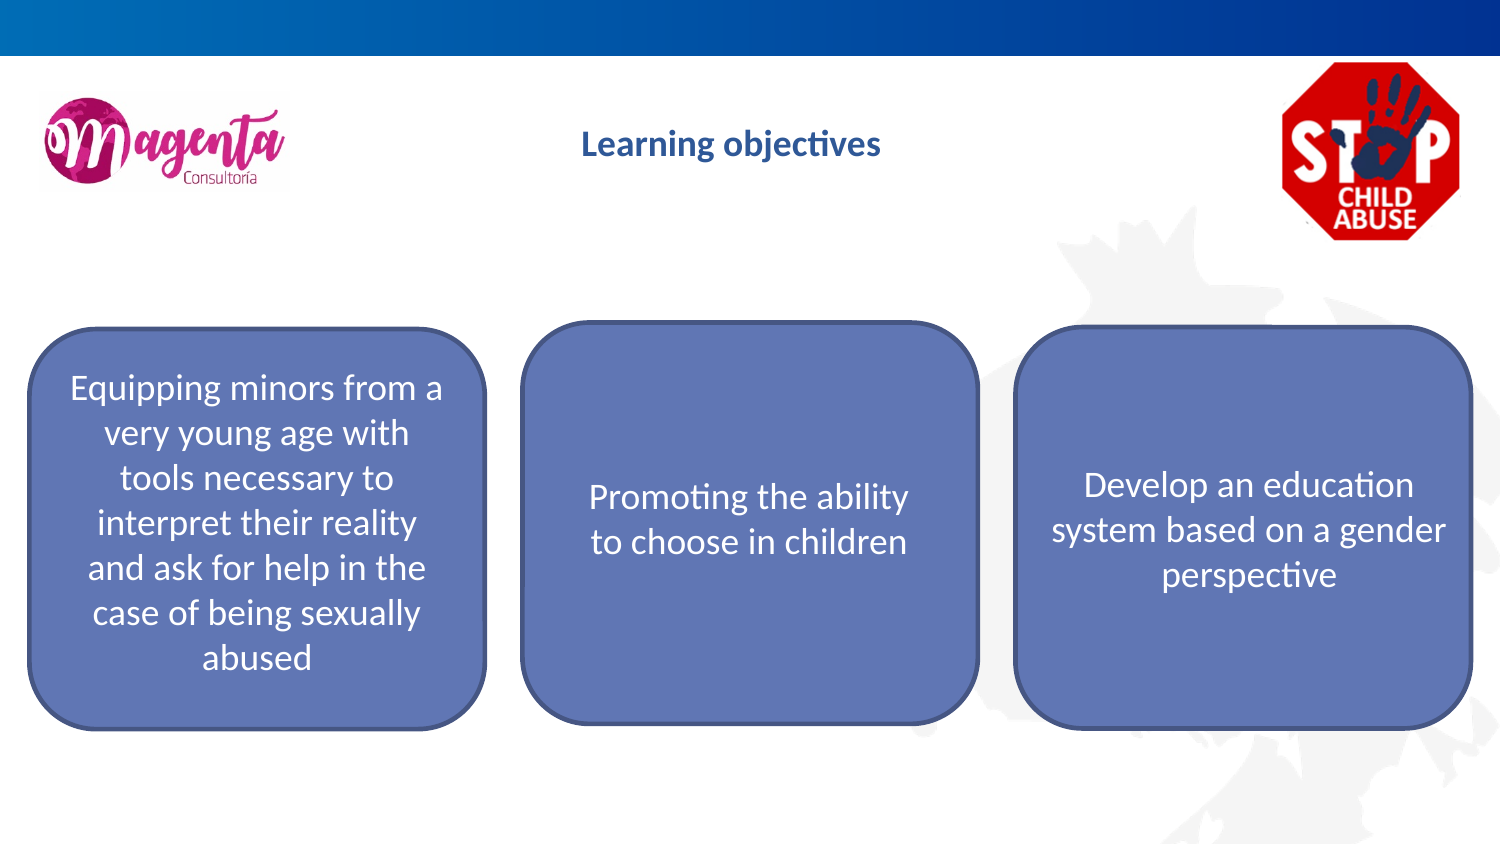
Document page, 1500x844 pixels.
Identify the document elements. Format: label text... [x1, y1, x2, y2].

text_box [29, 329, 485, 730]
text_box Develop an education system based on a gender perspective [1026, 452, 1473, 602]
picture [39, 90, 290, 193]
text_box Learning objectives [566, 111, 899, 172]
text_box Promoting the ability to choose in children [566, 464, 933, 570]
picture [820, 62, 1500, 844]
text_box [522, 322, 978, 724]
text_box [1015, 327, 1471, 729]
text_box Equipping minors from a very young age with tools necessary to interpret their reality and ask for help in the case of being sexually abused [50, 355, 464, 686]
